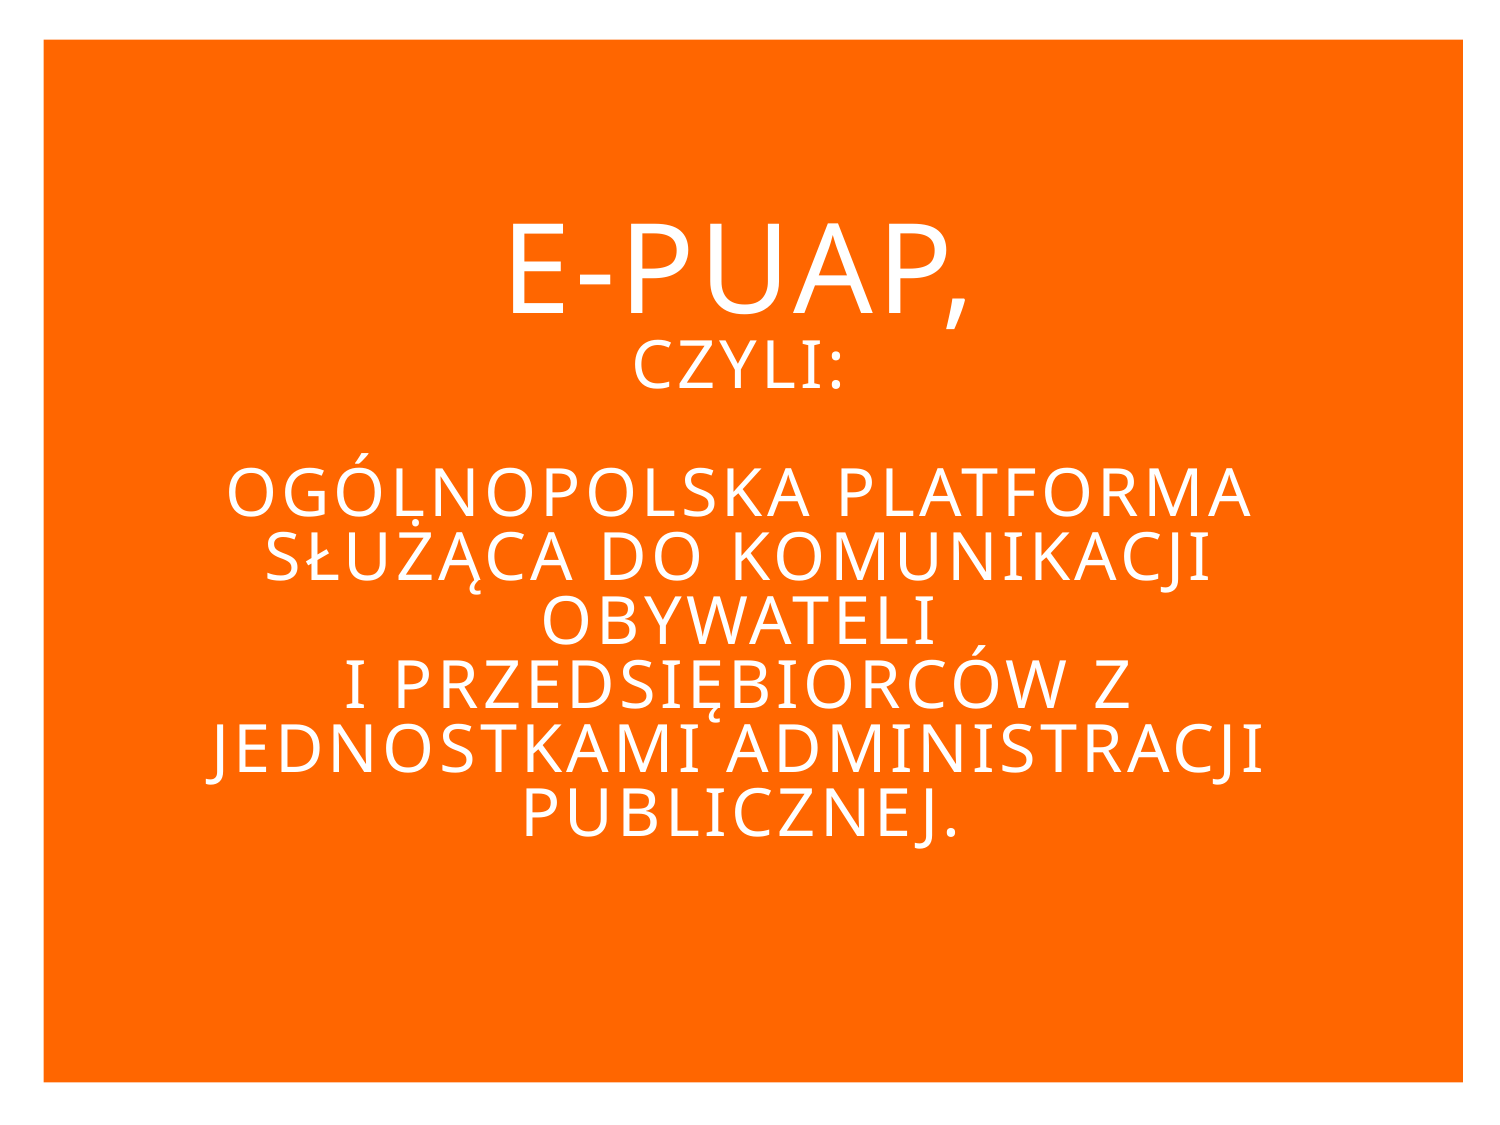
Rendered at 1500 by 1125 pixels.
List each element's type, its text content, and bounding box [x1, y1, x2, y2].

title E-puap, czyli: Ogólnopolska platforma służąca do komunikacji obywateli i przedsiębiorców z jednostkami administracji publicznej. [196, 112, 1286, 857]
